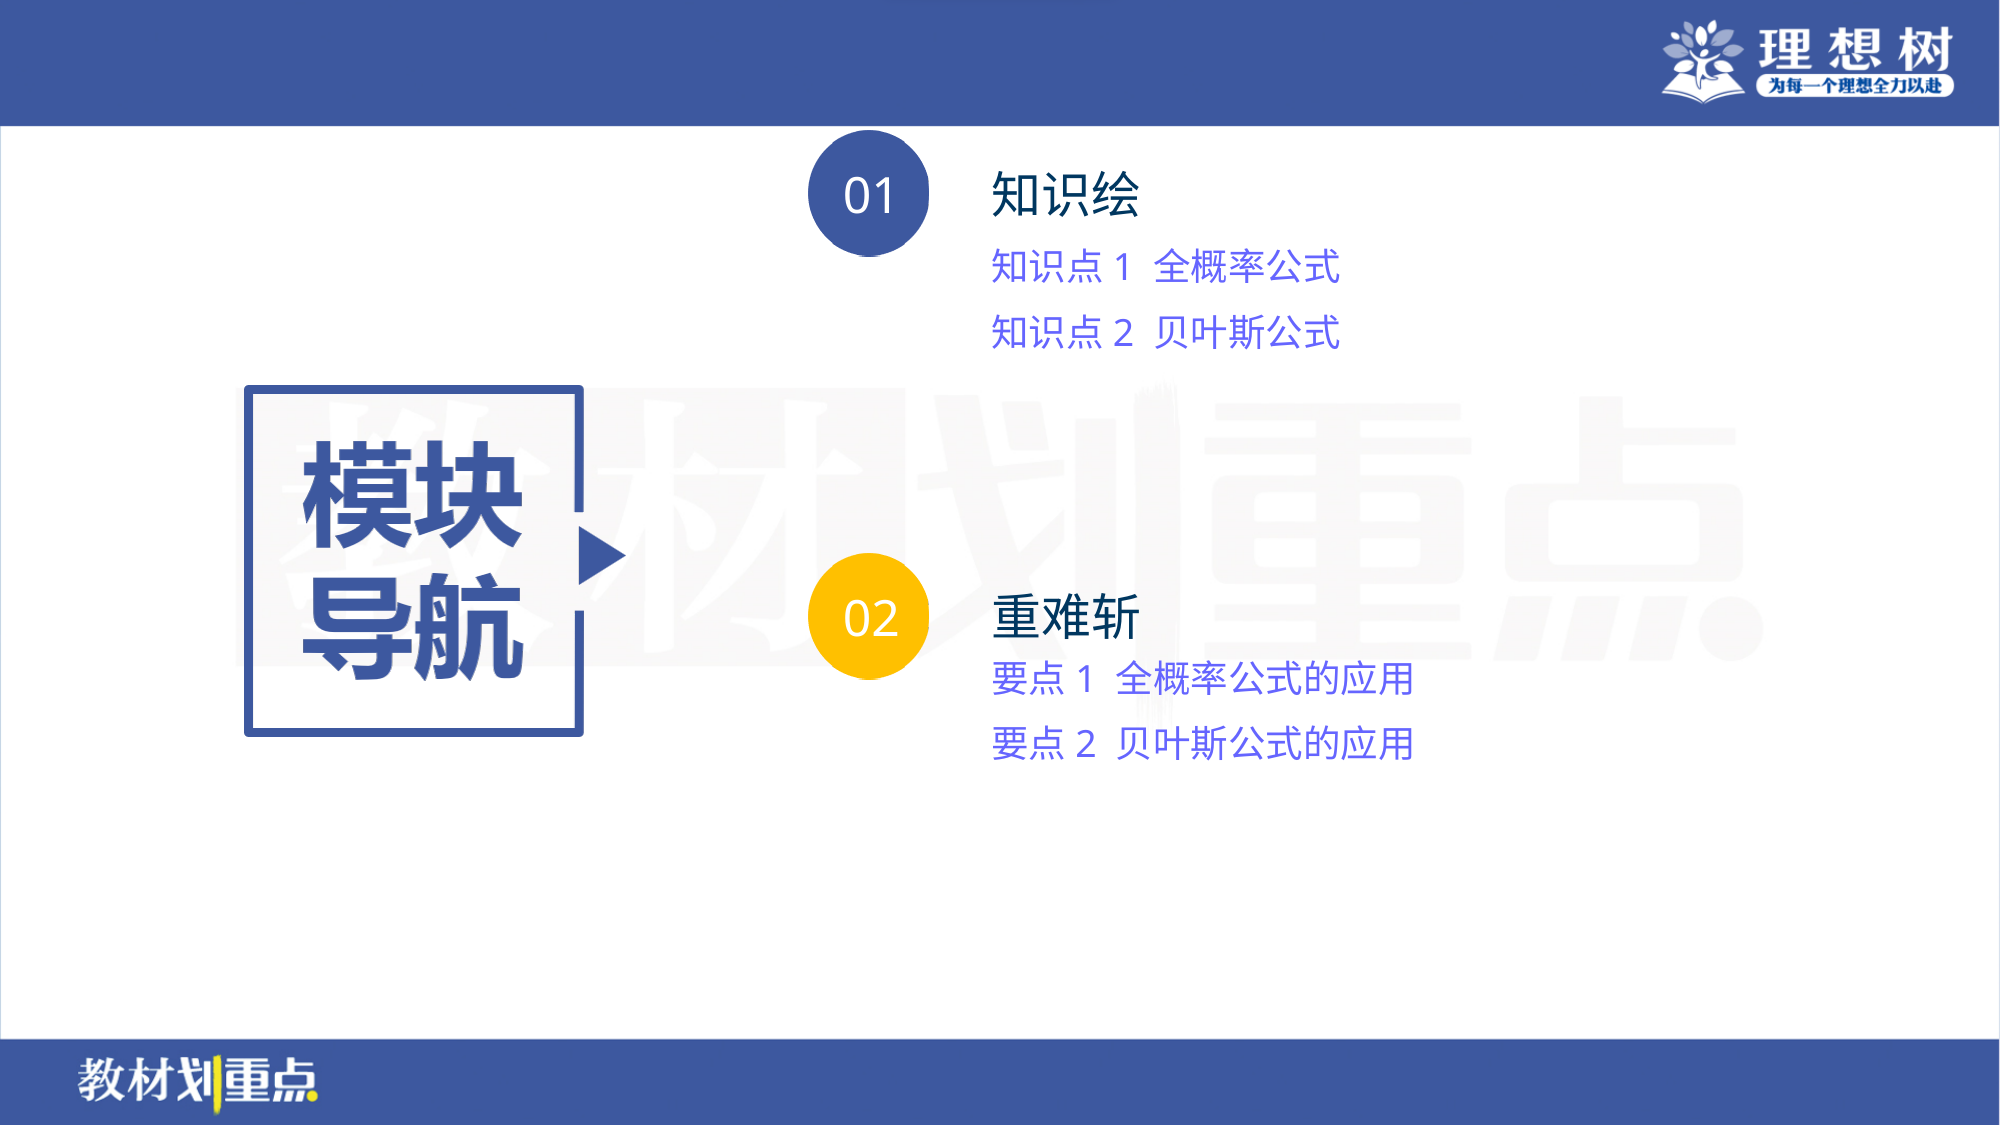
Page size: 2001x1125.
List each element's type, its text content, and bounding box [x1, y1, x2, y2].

text_box 要点2 贝叶斯公式的应用 [991, 712, 1995, 771]
text_box 知识绘 [963, 155, 1170, 231]
text_box 知识点1 全概率公式 [991, 235, 1995, 294]
text_box 知识点2 贝叶斯公式 [991, 301, 1995, 360]
text_box 重难斩 [963, 577, 1170, 653]
text_box 01 [929, 130, 935, 257]
picture [0, 0, 2000, 1125]
text_box 02 [929, 553, 935, 680]
text_box 要点1 全概率公式的应用 [991, 648, 1995, 707]
